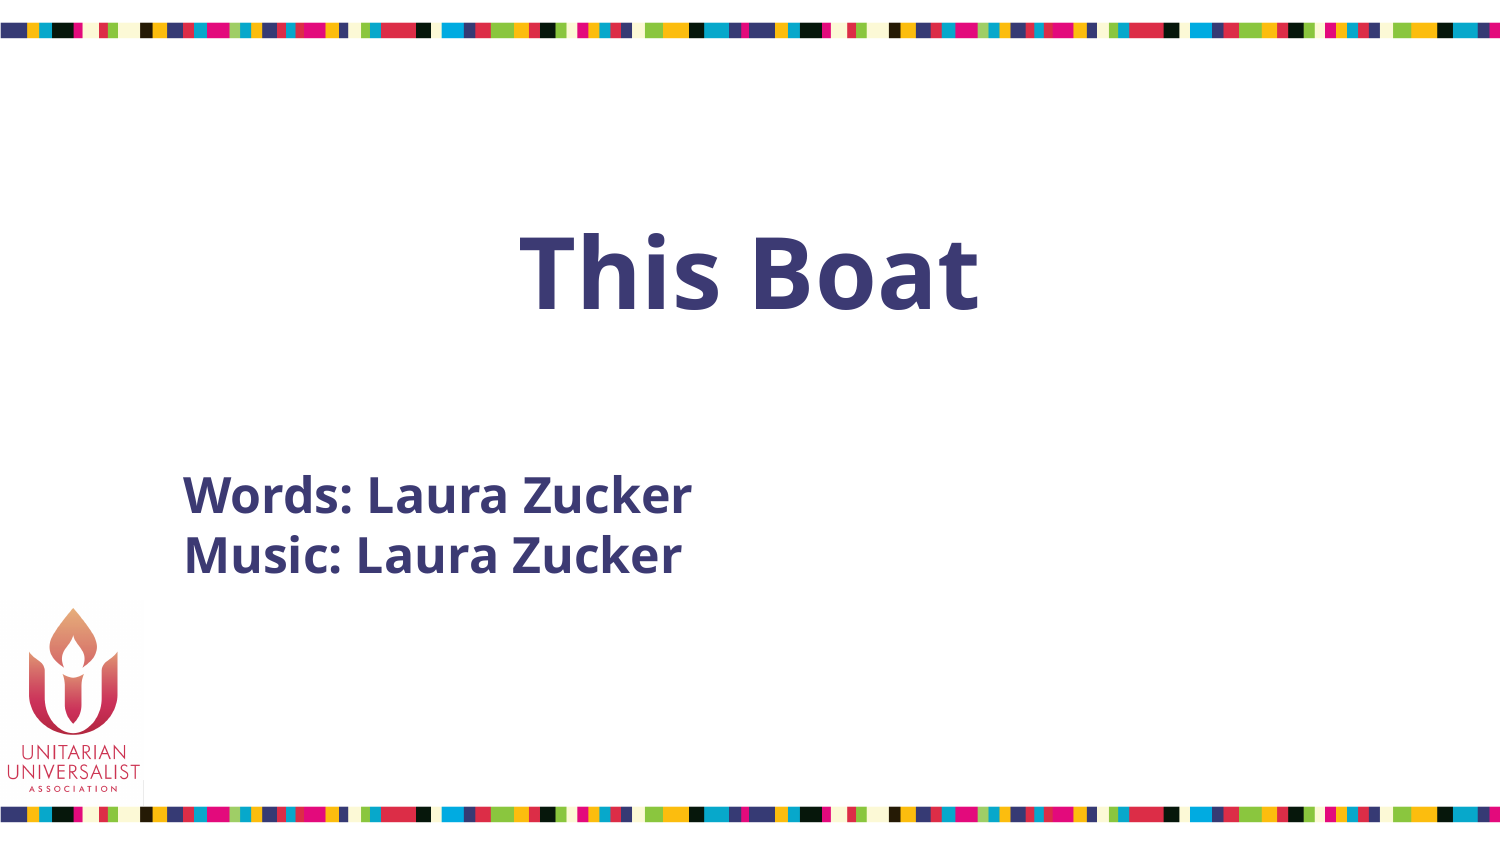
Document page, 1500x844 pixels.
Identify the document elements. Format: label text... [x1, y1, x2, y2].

picture [0, 22, 1500, 40]
text_box This Boat [74, 75, 1425, 345]
picture [0, 600, 1500, 824]
text_box Words: Laura Zucker Music: Laura Zucker [168, 448, 1495, 659]
